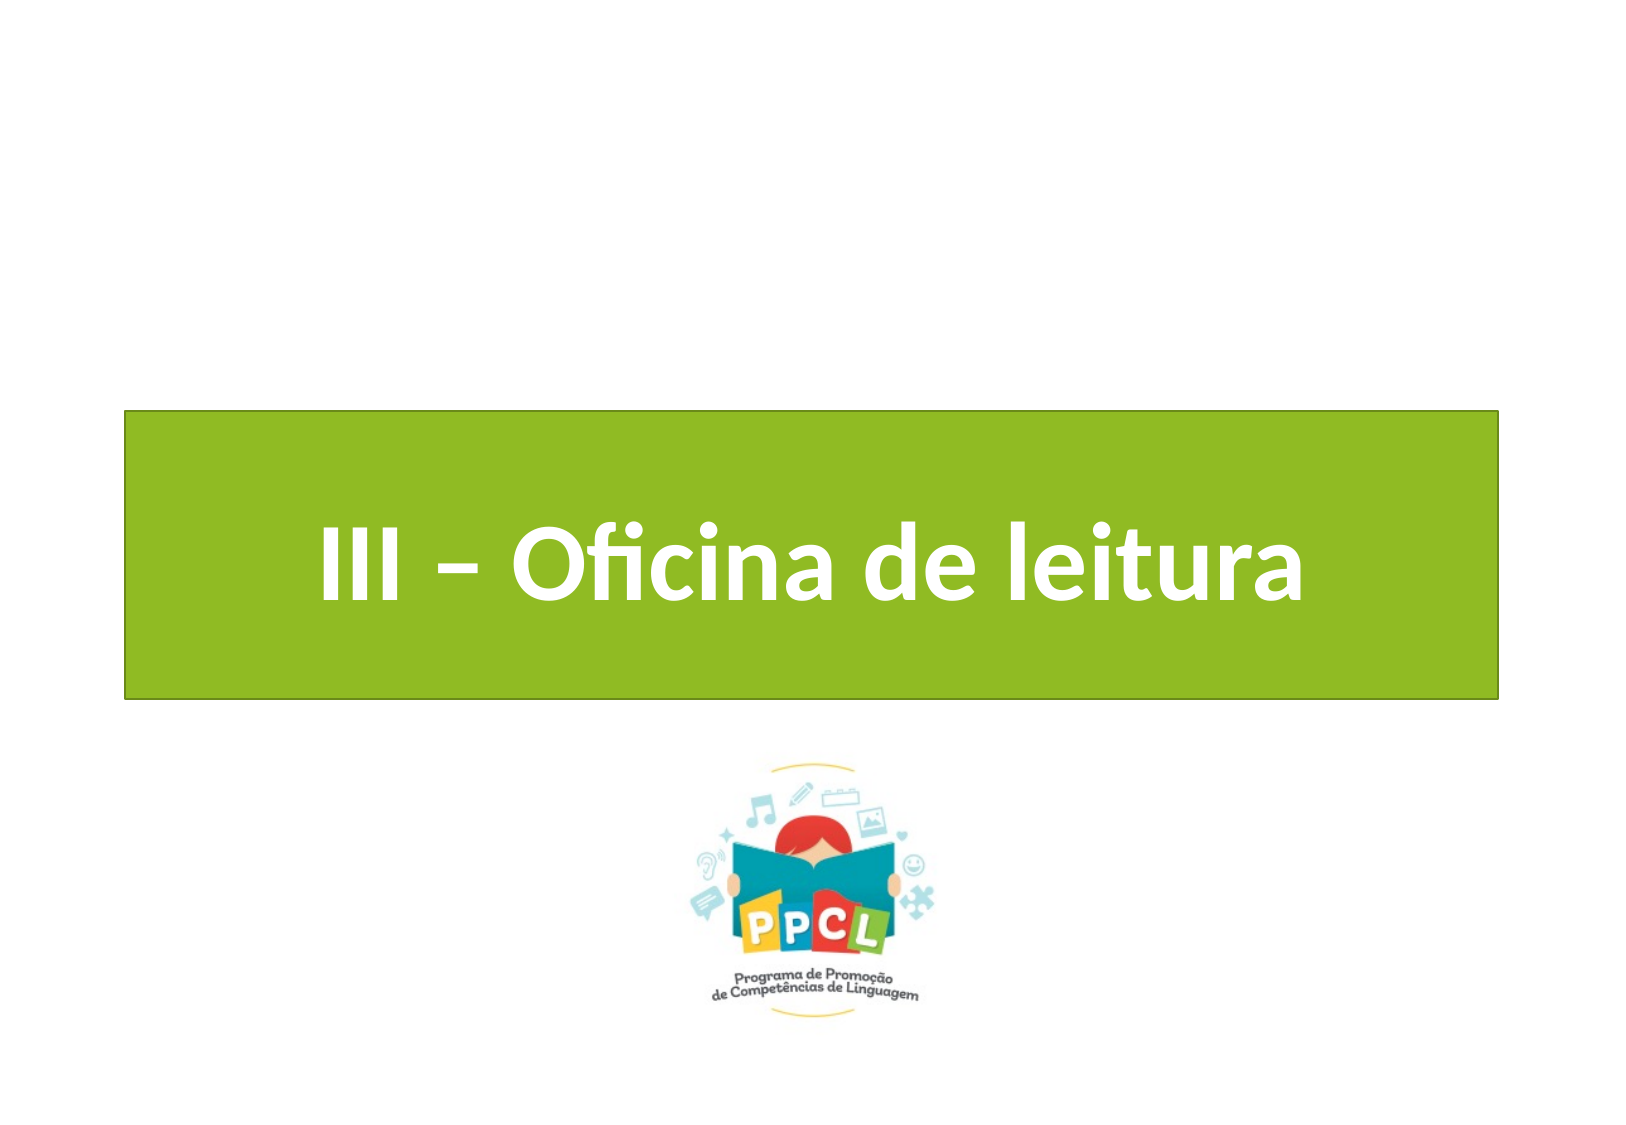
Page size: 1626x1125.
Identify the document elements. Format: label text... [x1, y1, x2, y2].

text_box III – Oficina de leitura [124, 410, 1499, 700]
picture [633, 711, 992, 1070]
